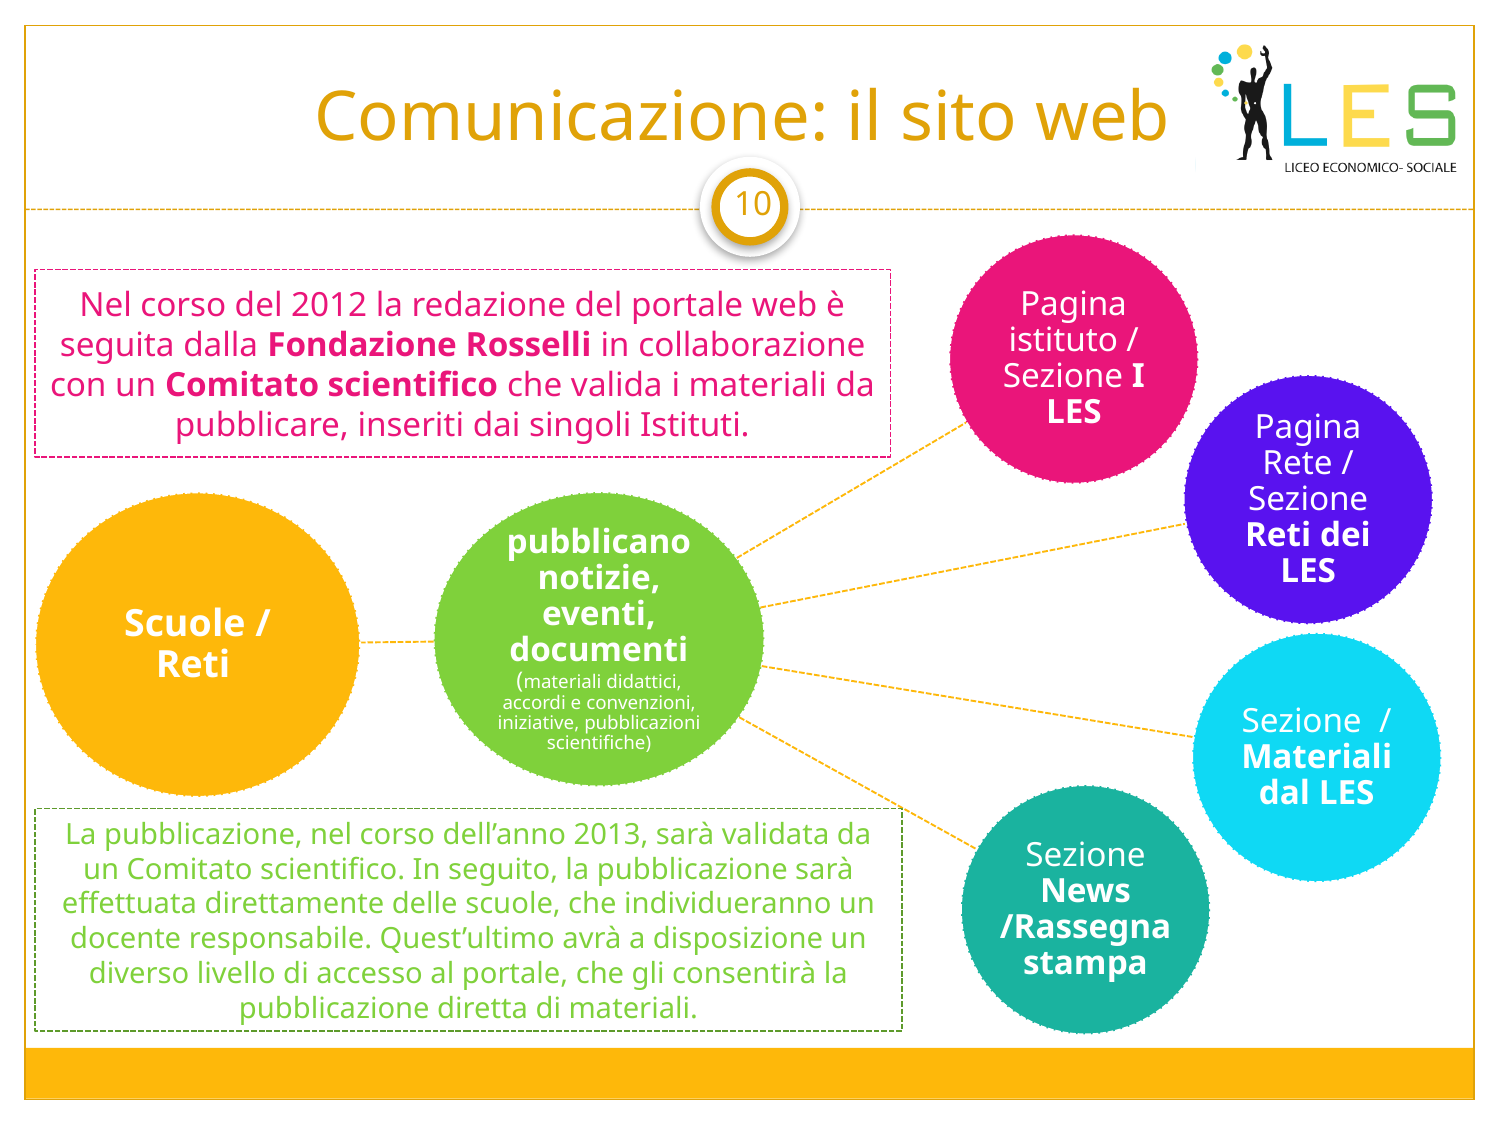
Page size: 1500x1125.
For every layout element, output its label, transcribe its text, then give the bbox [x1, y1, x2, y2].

title Comunicazione: il sito web [35, 37, 1450, 162]
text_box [34, 210, 1442, 1049]
slide_number 10 [715, 168, 791, 207]
picture [1195, 32, 1469, 176]
